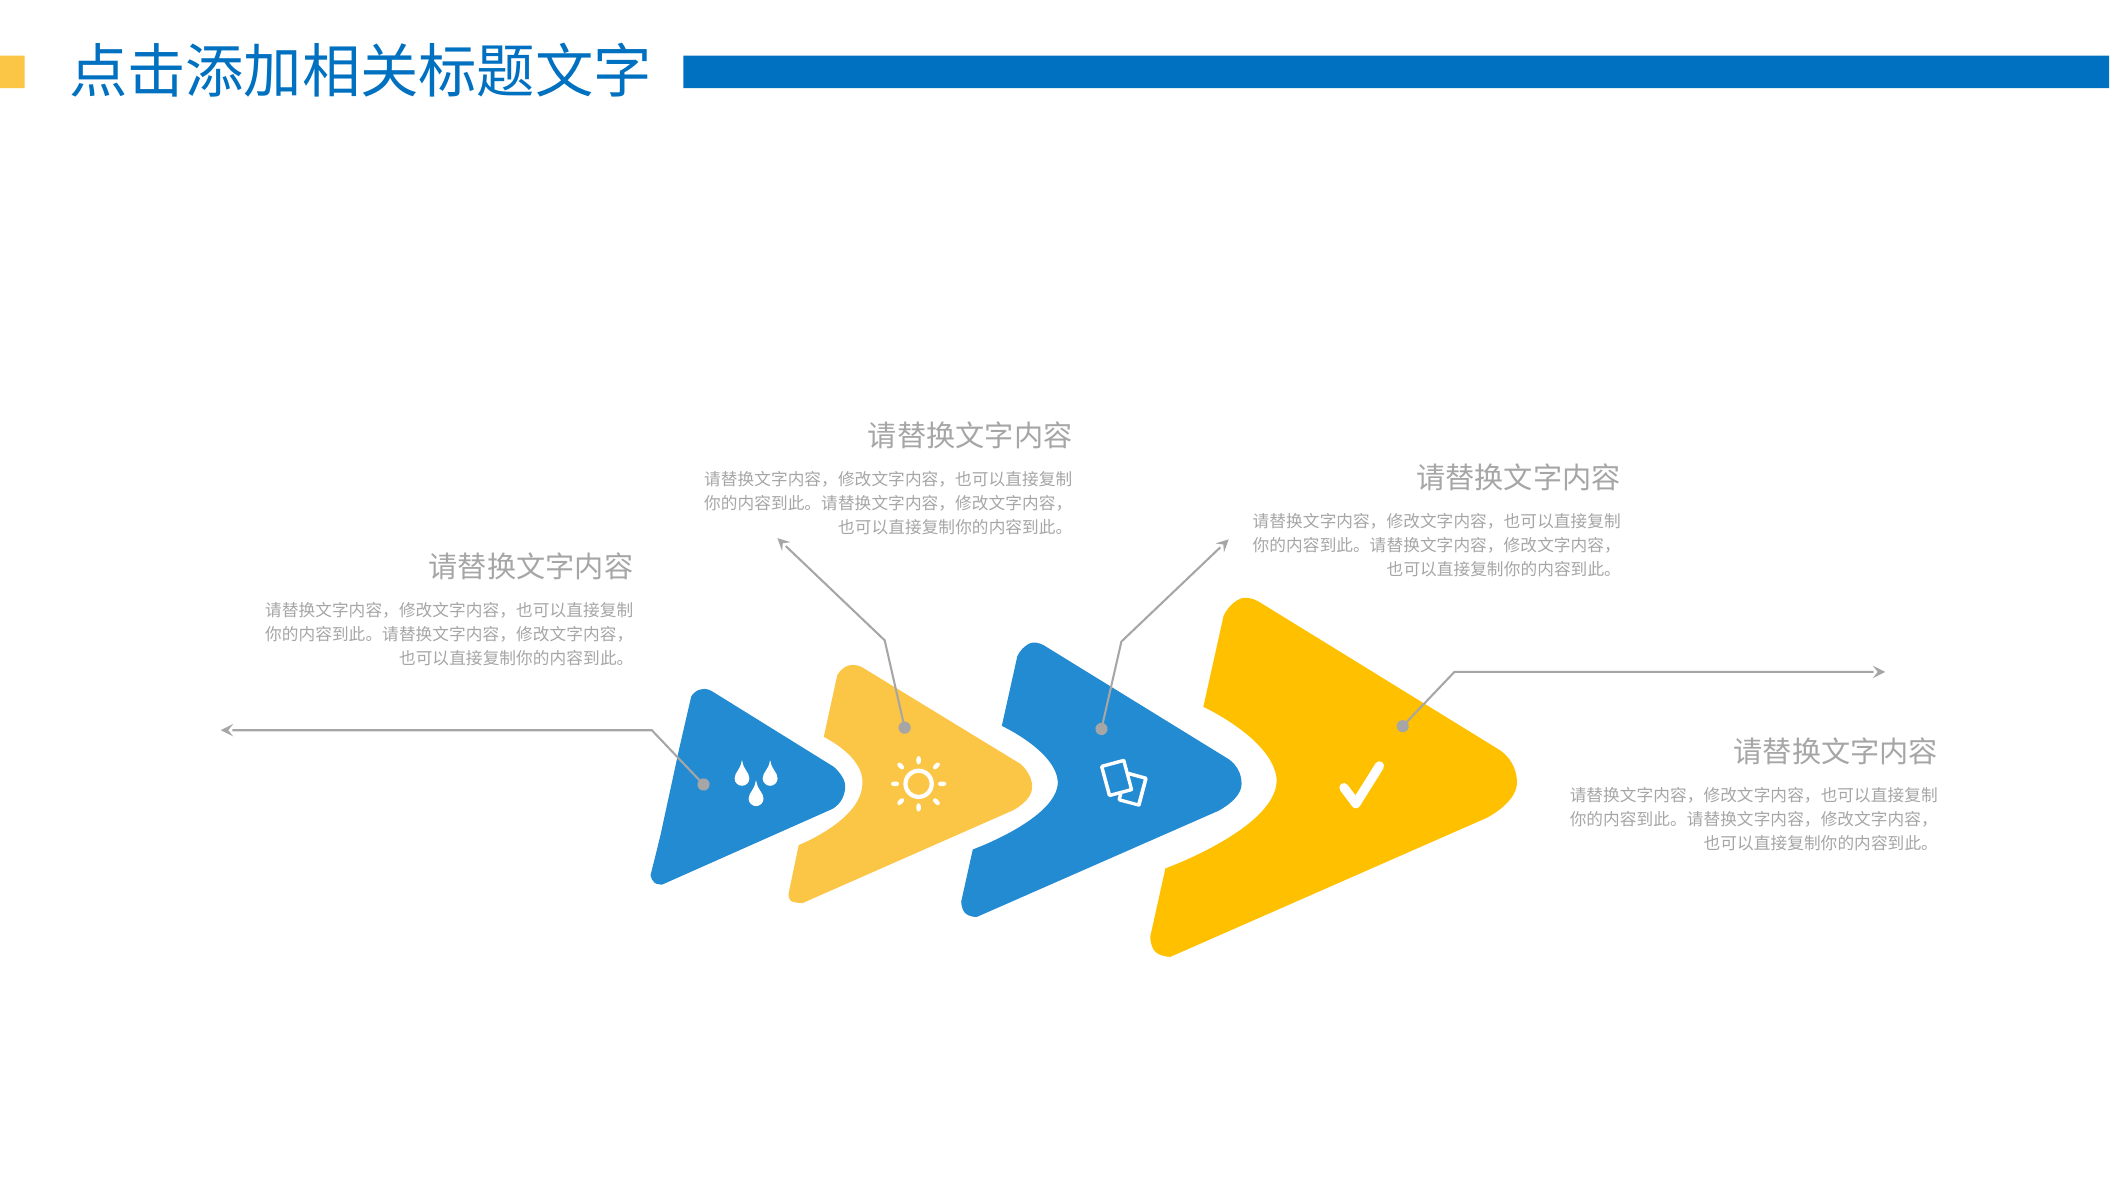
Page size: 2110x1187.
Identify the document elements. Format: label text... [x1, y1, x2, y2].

text_box 请替换文字内容 [1705, 717, 1939, 777]
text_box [650, 595, 1517, 957]
text_box 请替换文字内容，修改文字内容，也可以直接复制你的内容到此。请替换文字内容，修改文字内容，也可以直接复制你的内容到此。 [1562, 780, 1939, 876]
text_box [1517, 665, 1886, 714]
text_box 请替换文字内容 [1388, 444, 1621, 503]
text_box [1170, 539, 1229, 595]
text_box [682, 55, 2110, 89]
text_box 点击添加相关标题文字 [54, 26, 667, 112]
text_box 请替换文字内容 [840, 401, 1073, 461]
text_box [220, 724, 650, 779]
text_box 请替换文字内容，修改文字内容，也可以直接复制你的内容到此。请替换文字内容，修改文字内容，也可以直接复制你的内容到此。 [257, 596, 634, 692]
text_box 请替换文字内容，修改文字内容，也可以直接复制你的内容到此。请替换文字内容，修改文字内容，也可以直接复制你的内容到此。 [1245, 507, 1622, 603]
text_box 请替换文字内容，修改文字内容，也可以直接复制你的内容到此。请替换文字内容，修改文字内容，也可以直接复制你的内容到此。 [696, 465, 1073, 560]
text_box 请替换文字内容 [401, 533, 634, 592]
text_box [792, 560, 838, 595]
text_box [0, 55, 26, 89]
